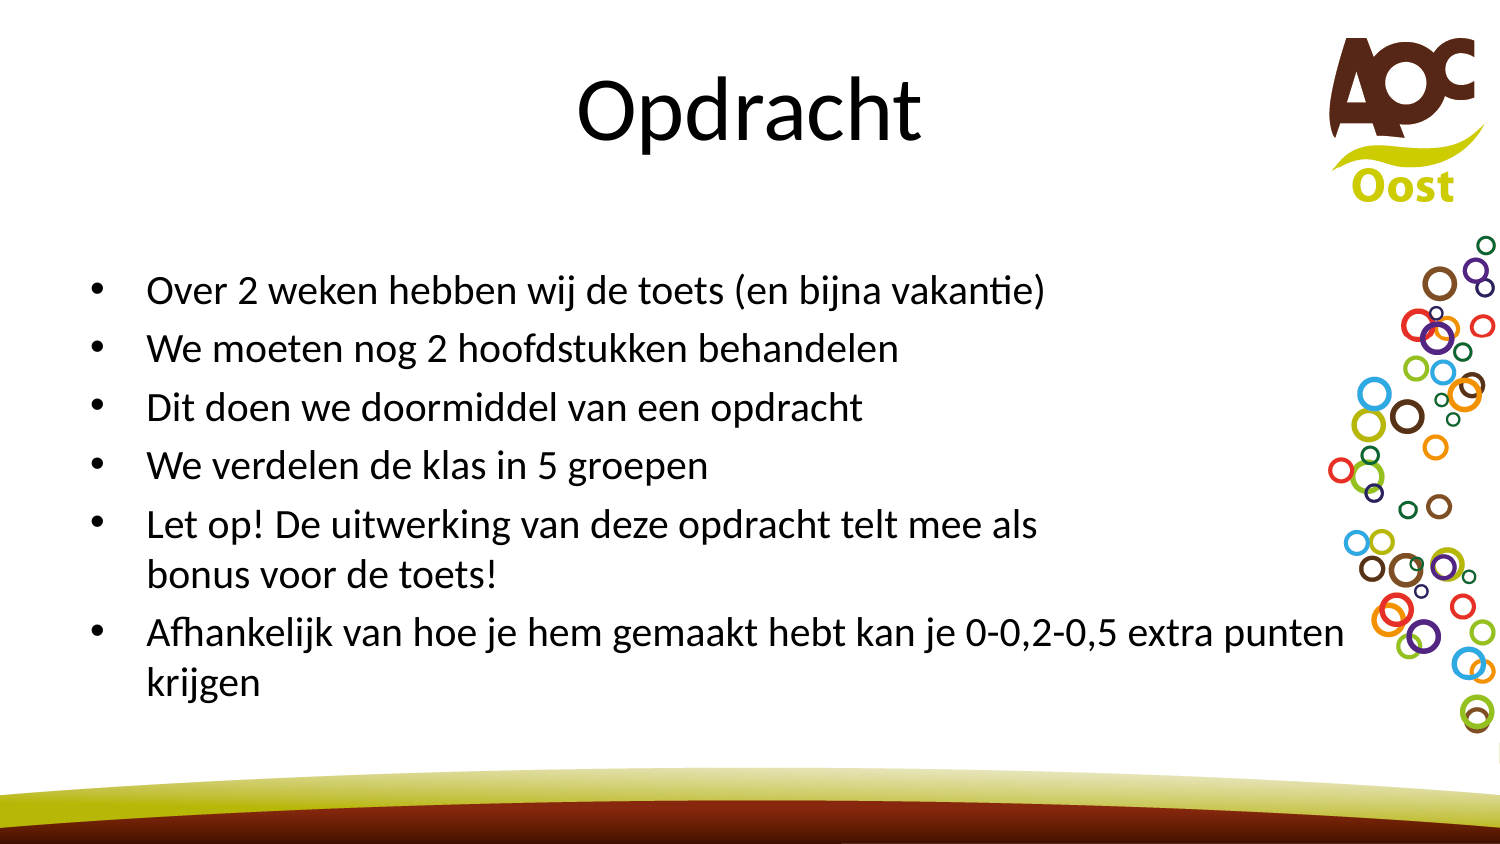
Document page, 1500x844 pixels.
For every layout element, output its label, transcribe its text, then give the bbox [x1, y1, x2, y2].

title Opdracht [75, 33, 1425, 175]
list Over 2 weken hebben wij de toets (en bijna vakantie) We moeten nog 2 hoofdstukken behandelen Dit doen we doormiddel van een opdracht We verdelen de klas in 5 groepen Let op! De uitwerking van deze opdracht telt mee als bonus voor de toets! Afhankelijk van hoe je hem gemaakt hebt kan je 0-0,2-0,5 extra punten krijgen [75, 196, 1425, 754]
picture [0, 0, 1500, 844]
